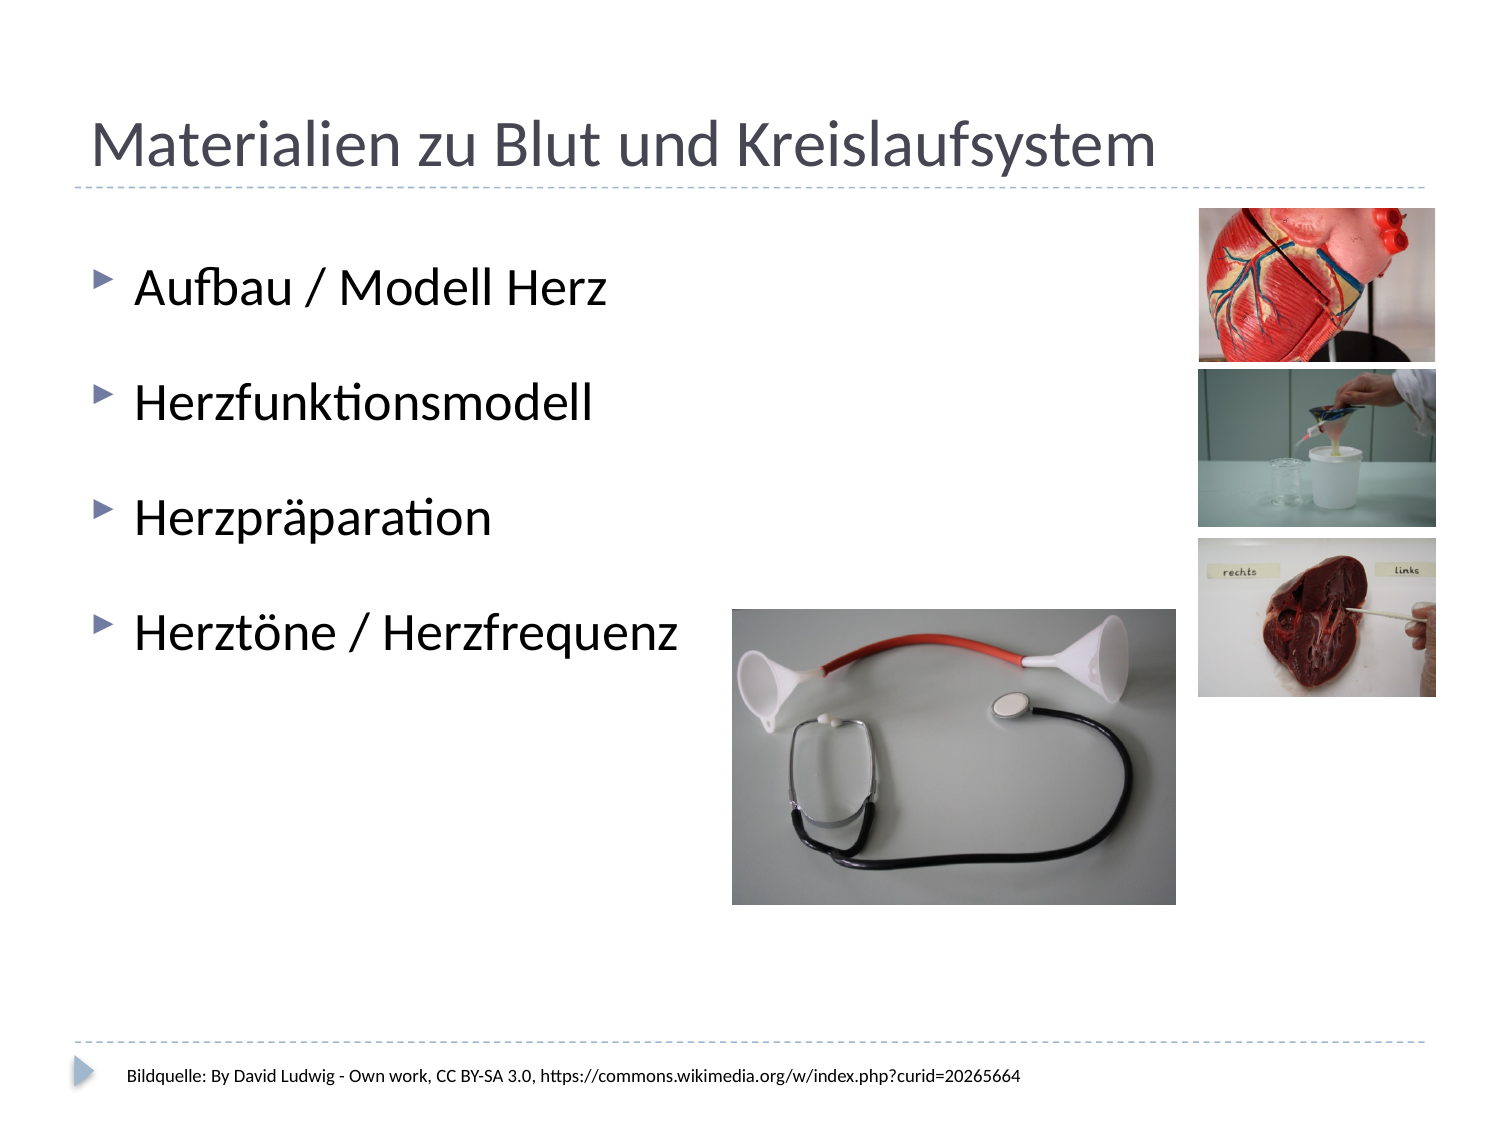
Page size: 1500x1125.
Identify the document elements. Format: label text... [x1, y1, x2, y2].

list Aufbau / Modell Herz Herzfunktionsmodell Herzpräparation Herztöne / Herzfrequenz [74, 243, 1426, 999]
picture [1198, 538, 1436, 697]
picture [1198, 369, 1436, 528]
title Materialien zu Blut und Kreislaufsystem [74, 24, 1426, 188]
text_box Bildquelle: By David Ludwig - Own work, CC BY-SA 3.0, https://commons.wikimedia.org/w/index.php?curid=20265664 [112, 1056, 1196, 1094]
picture [732, 609, 1176, 906]
picture [1198, 207, 1436, 362]
